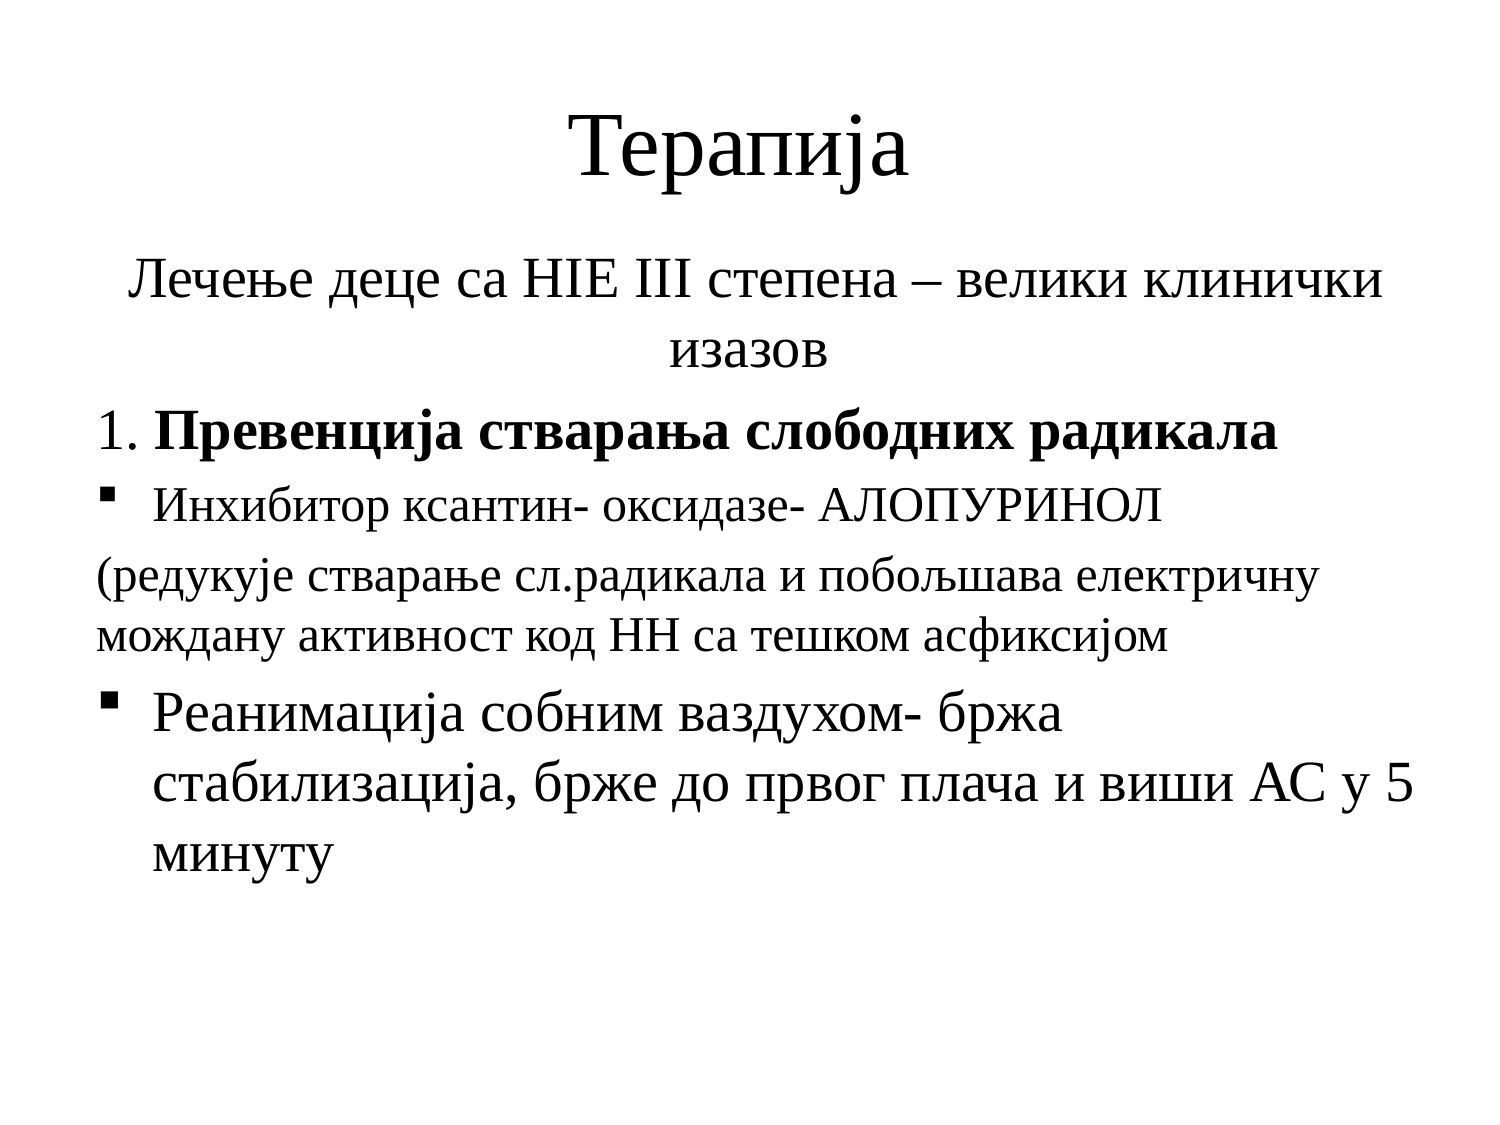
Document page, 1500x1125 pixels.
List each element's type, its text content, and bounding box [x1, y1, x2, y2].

list Лечење деце са HIE III степена – велики клинички изазов 1. Превенција стварања слободних радикала Инхибитор ксантин- оксидазе- АЛОПУРИНОЛ (редукује стварање сл.радикала и побољшава електричну мождану активност код НН са тешком асфиксијом Реанимација собним ваздухом- бржа стабилизација, брже до првог плача и виши АС у 5 минуту [81, 231, 1432, 975]
title Терапија [75, 45, 1425, 233]
